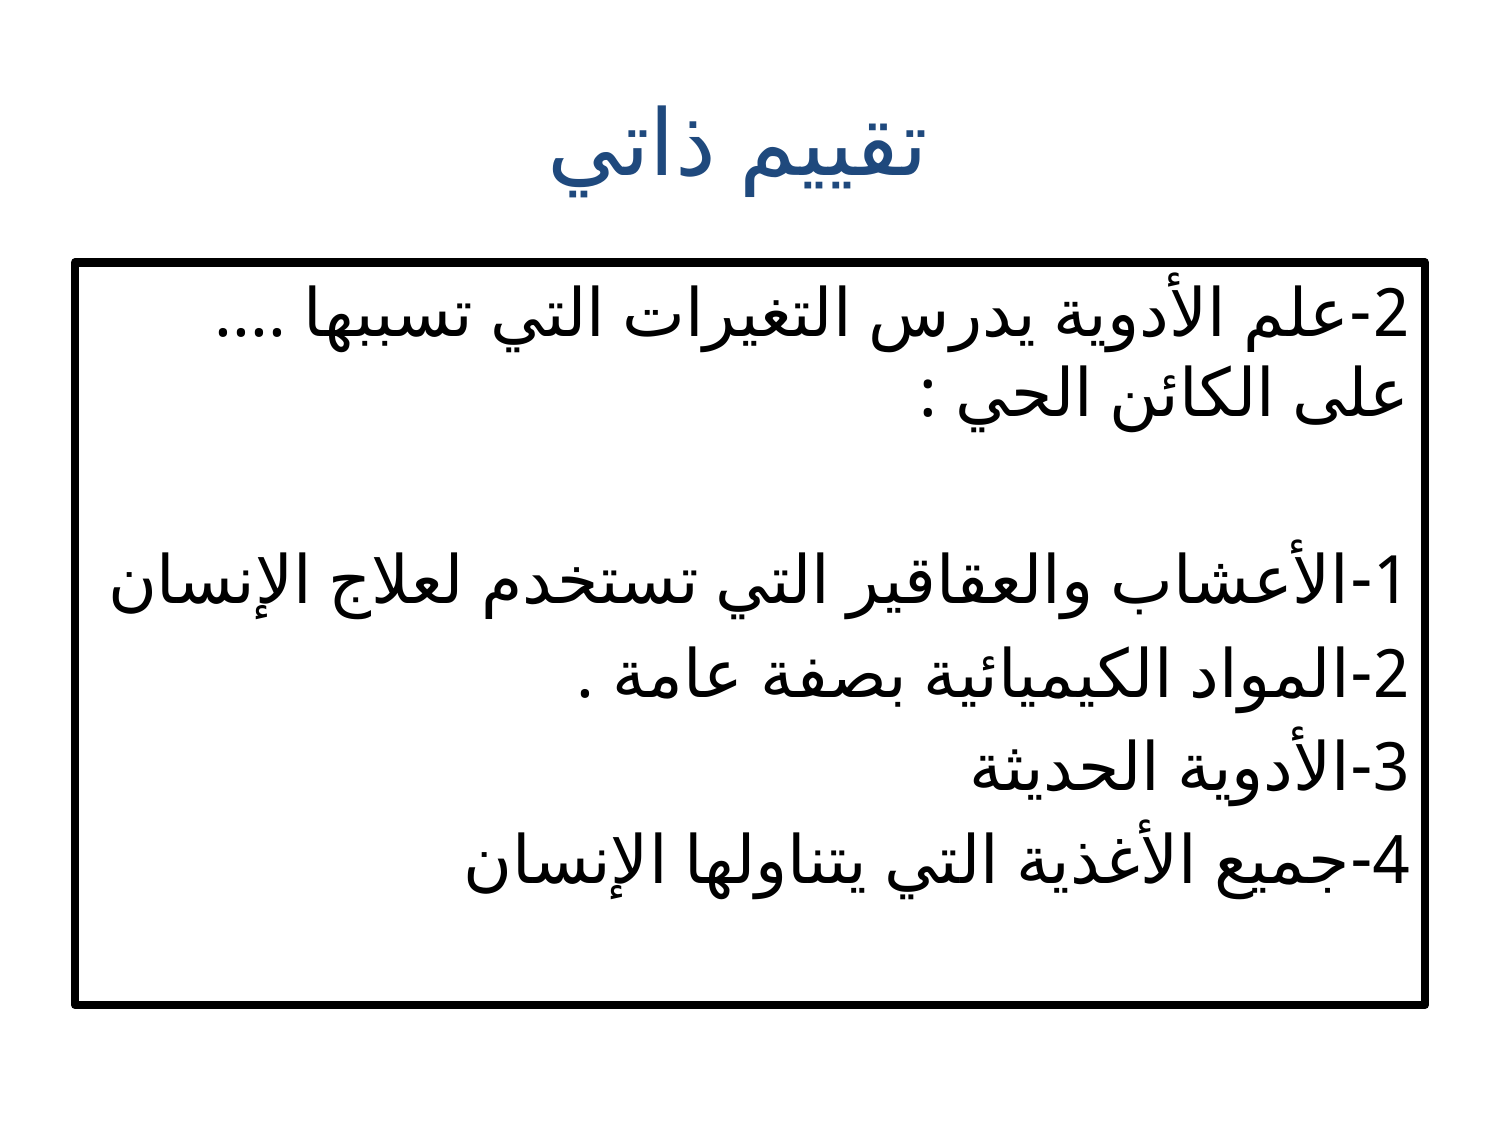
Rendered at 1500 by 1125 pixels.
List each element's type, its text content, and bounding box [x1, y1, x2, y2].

title تقييم ذاتي [75, 45, 1425, 233]
list 2-علم الأدوية يدرس التغيرات التي تسببها .... على الكائن الحي : 1-الأعشاب والعقاقير التي تستخدم لعلاج الإنسان 2-المواد الكيميائية بصفة عامة . 3-الأدوية الحديثة 4-جميع الأغذية التي يتناولها الإنسان [75, 262, 1425, 1005]
